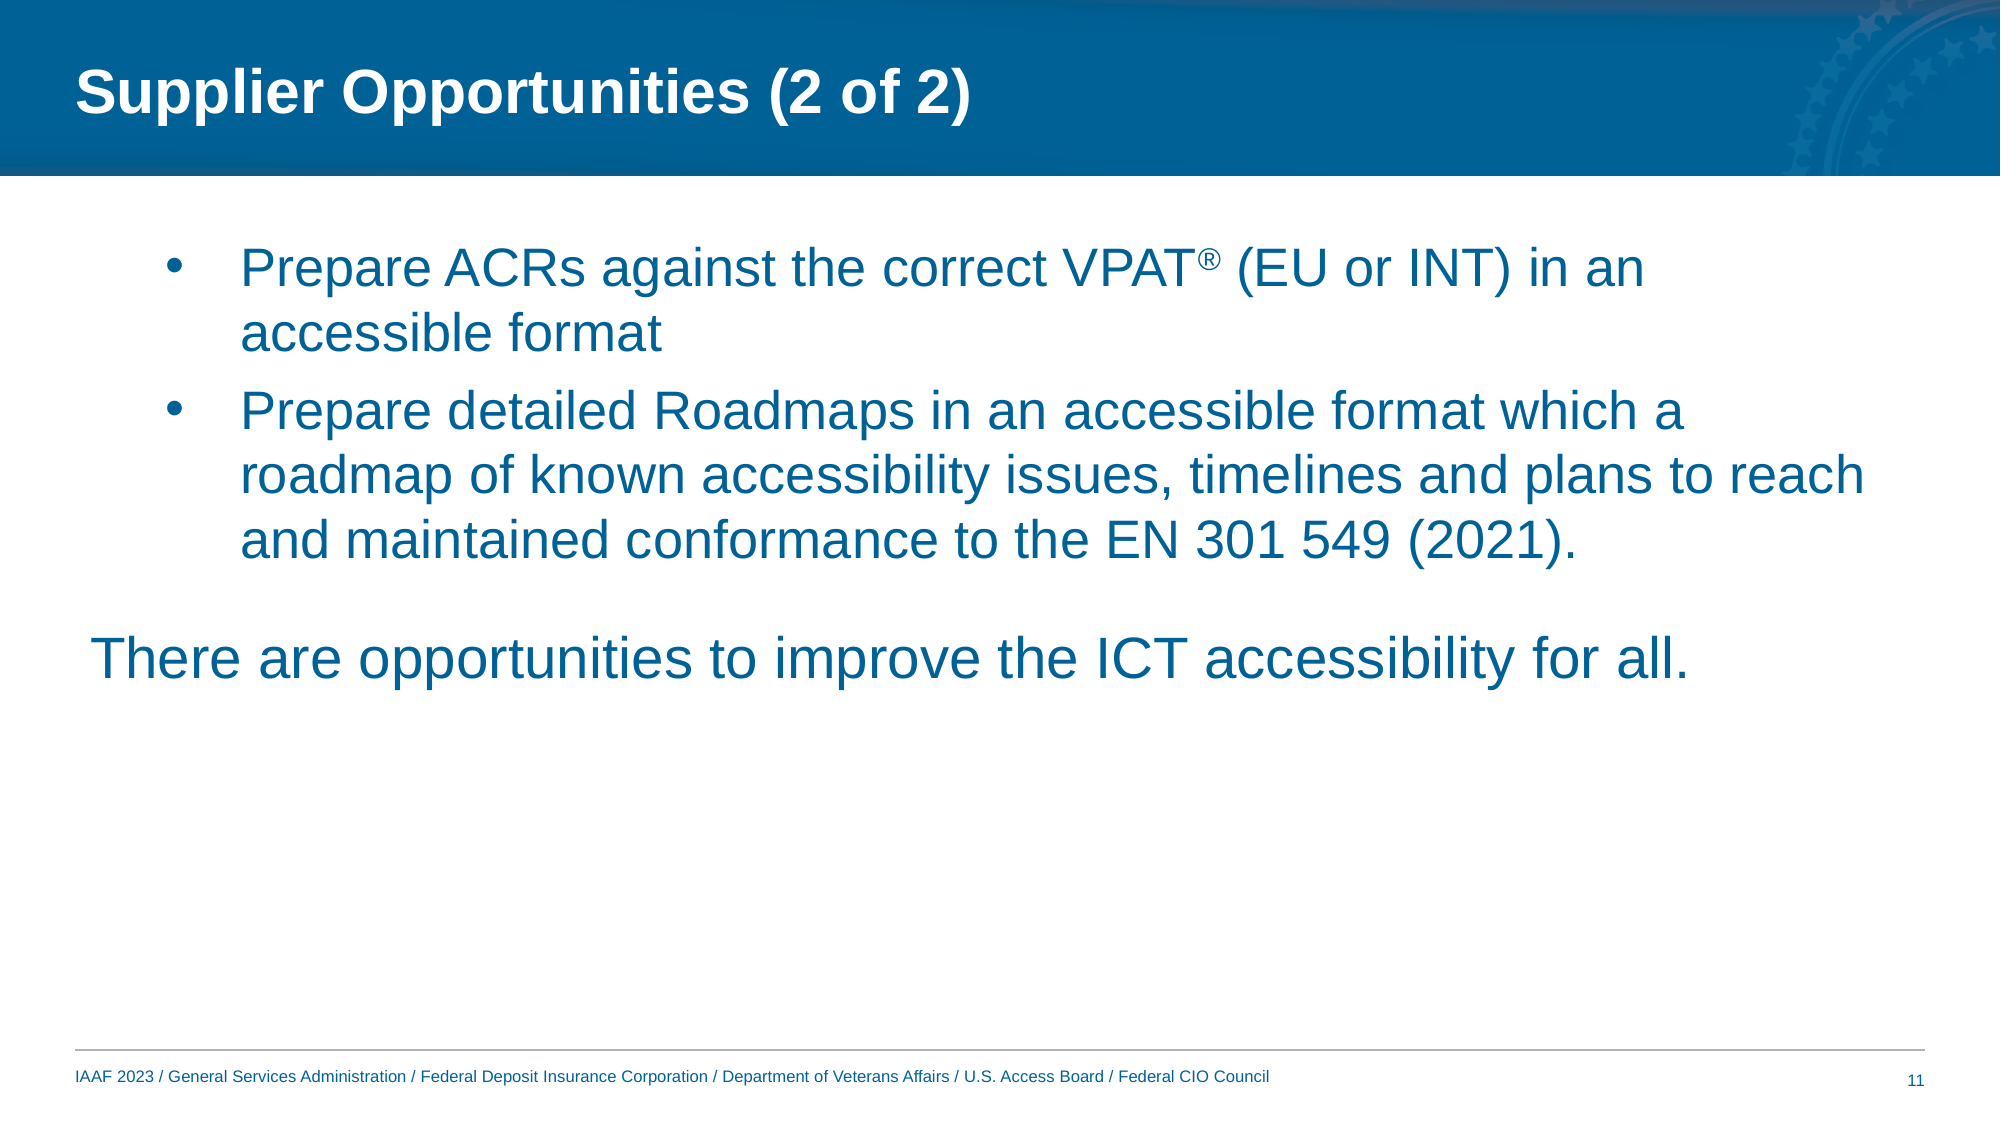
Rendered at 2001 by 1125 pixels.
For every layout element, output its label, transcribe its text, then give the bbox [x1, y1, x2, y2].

list Prepare ACRs against the correct VPAT® (EU or INT) in an accessible format Prepare detailed Roadmaps in an accessible format which a roadmap of known accessibility issues, timelines and plans to reach and maintained conformance to the EN 301 549 (2021). There are opportunities to improve the ICT accessibility for all. [75, 224, 1925, 1035]
picture [0, 0, 2000, 176]
title Supplier Opportunities (2 of 2) [75, 52, 1800, 128]
picture [0, 168, 666, 176]
slide_number 11 [1880, 1065, 1925, 1095]
